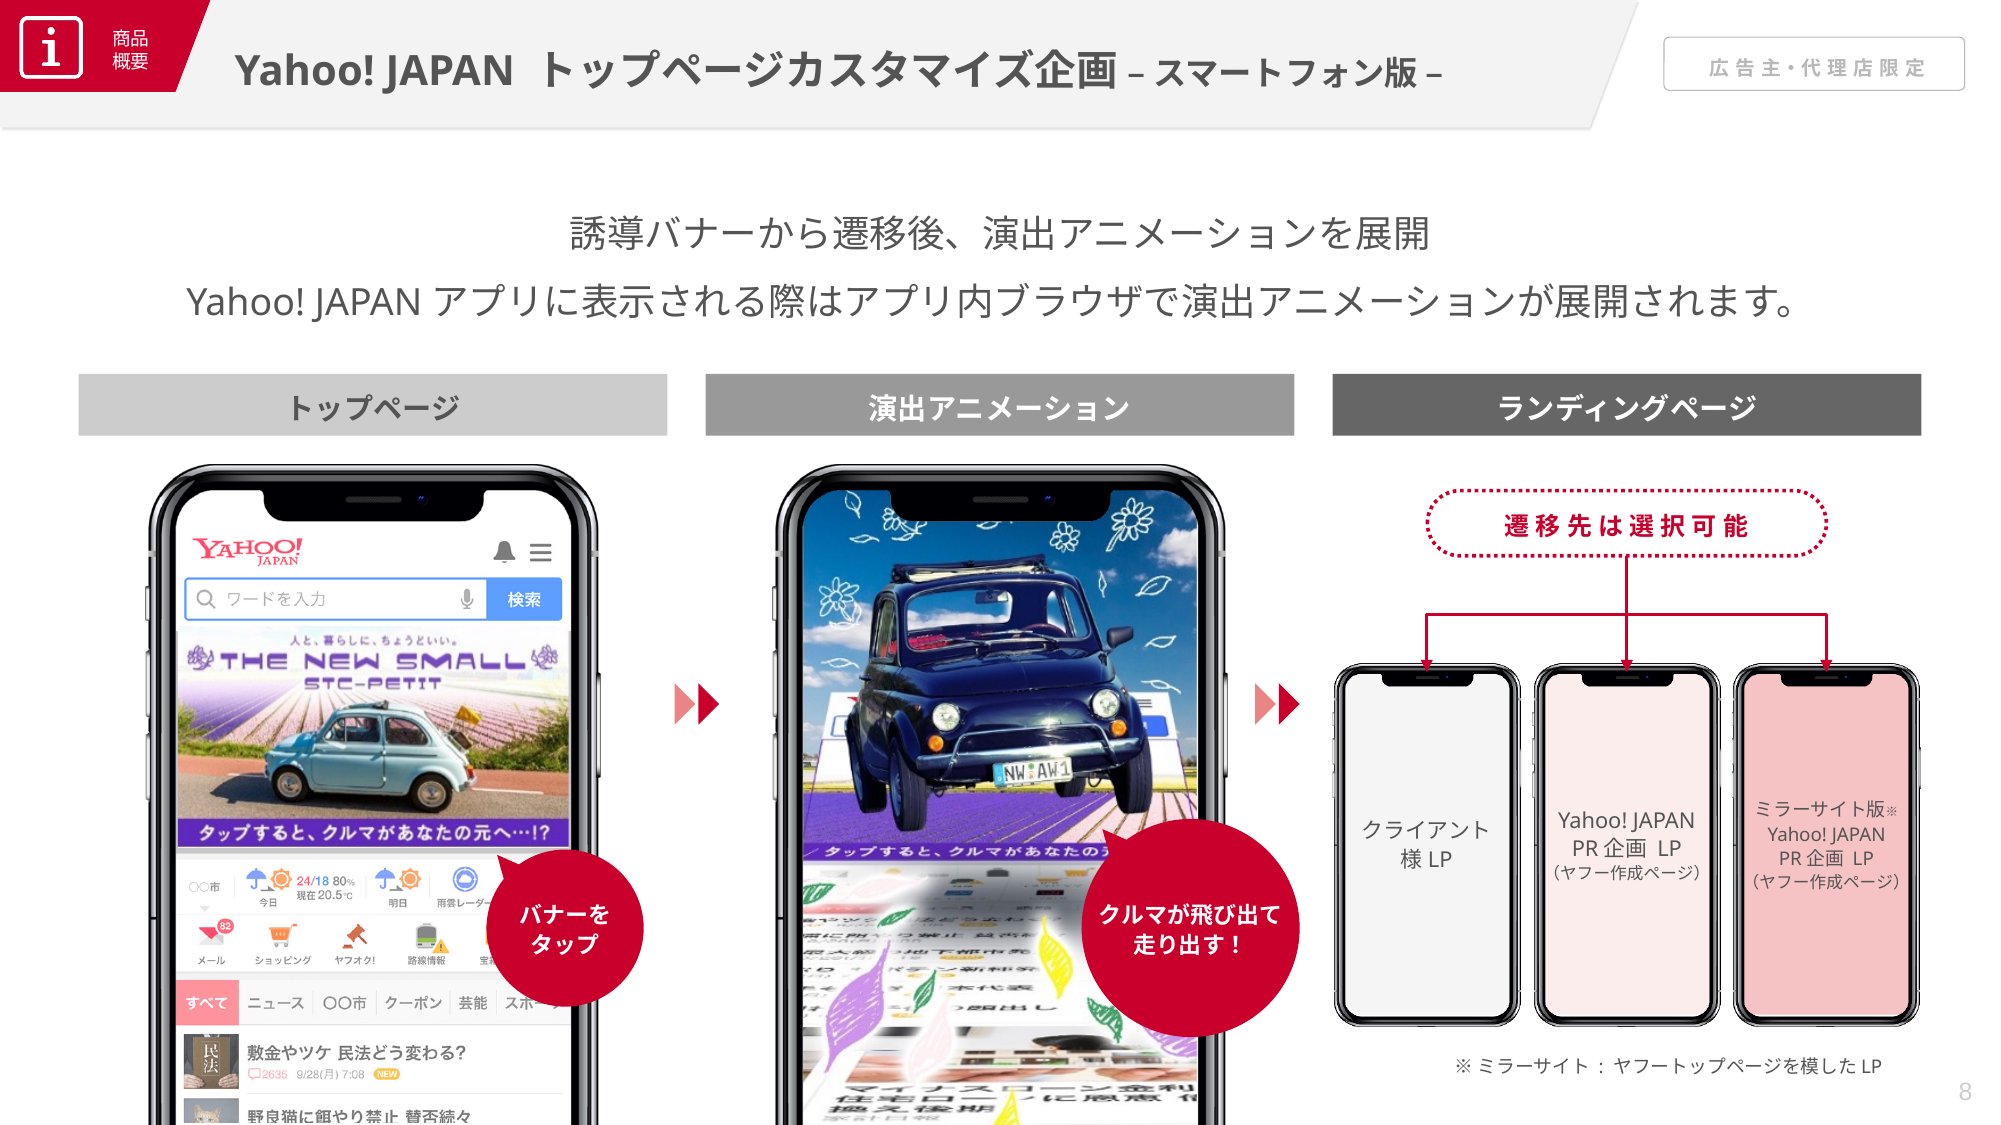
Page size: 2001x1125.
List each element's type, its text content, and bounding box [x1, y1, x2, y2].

picture [1531, 663, 1722, 1031]
text_box 演出アニメーション [703, 372, 1296, 438]
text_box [1668, 513, 1786, 715]
text_box 遷移先は選択可能 [1425, 488, 1829, 558]
picture [1331, 663, 1522, 1031]
text_box 誘導バナーから遷移後、演出アニメーションを展開 Yahoo! JAPANアプリに表示される際はアプリ内ブラウザで演出アニメーションが展開されます。 [78, 187, 1922, 323]
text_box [1468, 513, 1586, 715]
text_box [1081, 818, 1300, 1038]
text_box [486, 849, 644, 1007]
list Yahoo! JAPAN トップページカスタマイズ企画 – スマートフォン版 – [234, 41, 1570, 97]
text_box ランディングページ [1330, 372, 1923, 438]
list 商品 概要 [98, 12, 170, 81]
picture [144, 464, 602, 1125]
picture [771, 464, 1229, 1125]
text_box トップページ [77, 372, 669, 438]
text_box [1240, 689, 1294, 719]
text_box ※ミラーサイト : ヤフートップページを模したLP [1452, 1050, 1961, 1077]
picture [1731, 663, 1922, 1031]
picture [8, 4, 92, 87]
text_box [659, 689, 714, 719]
